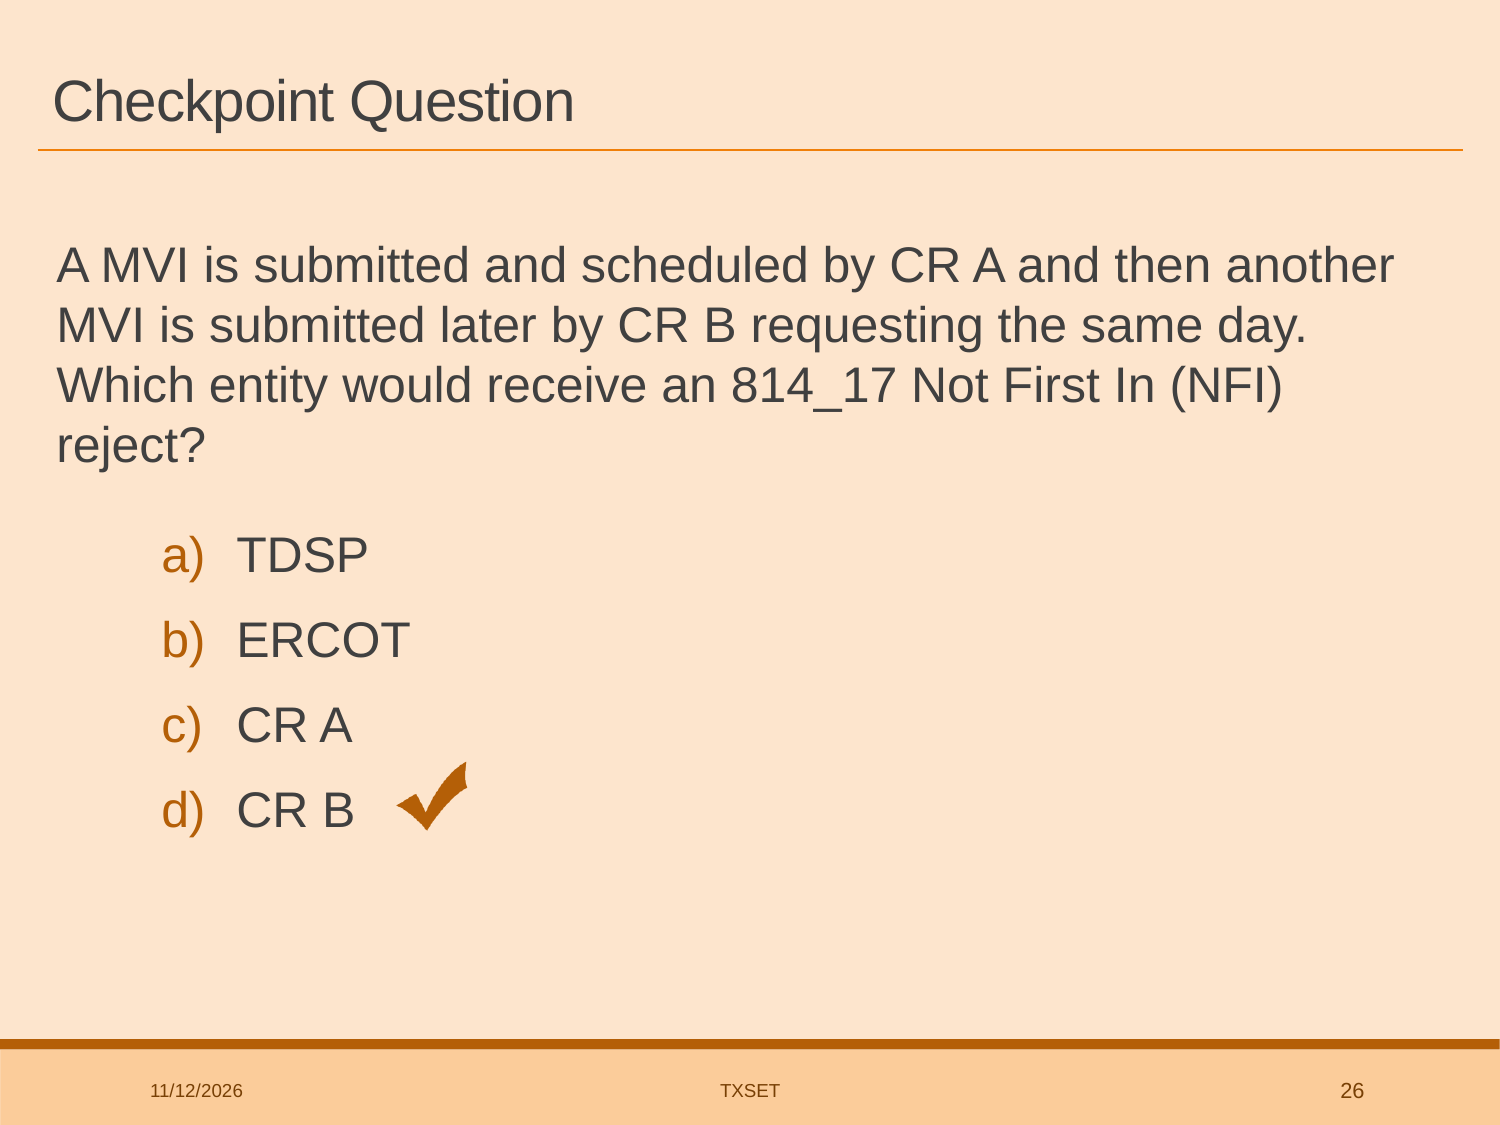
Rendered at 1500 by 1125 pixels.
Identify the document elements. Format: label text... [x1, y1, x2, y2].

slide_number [135, 1059, 440, 1120]
slide_number 26 [1218, 1059, 1380, 1120]
footer TxSET [453, 1059, 1047, 1120]
text_box A MVI is submitted and scheduled by CR A and then another MVI is submitted later by CR B requesting the same day. Which entity would receive an 814_17 Not First In (NFI) reject? TDSP ERCOT CR A CR B [56, 224, 1446, 1002]
title Checkpoint Question [37, 37, 1275, 141]
picture [394, 759, 468, 833]
